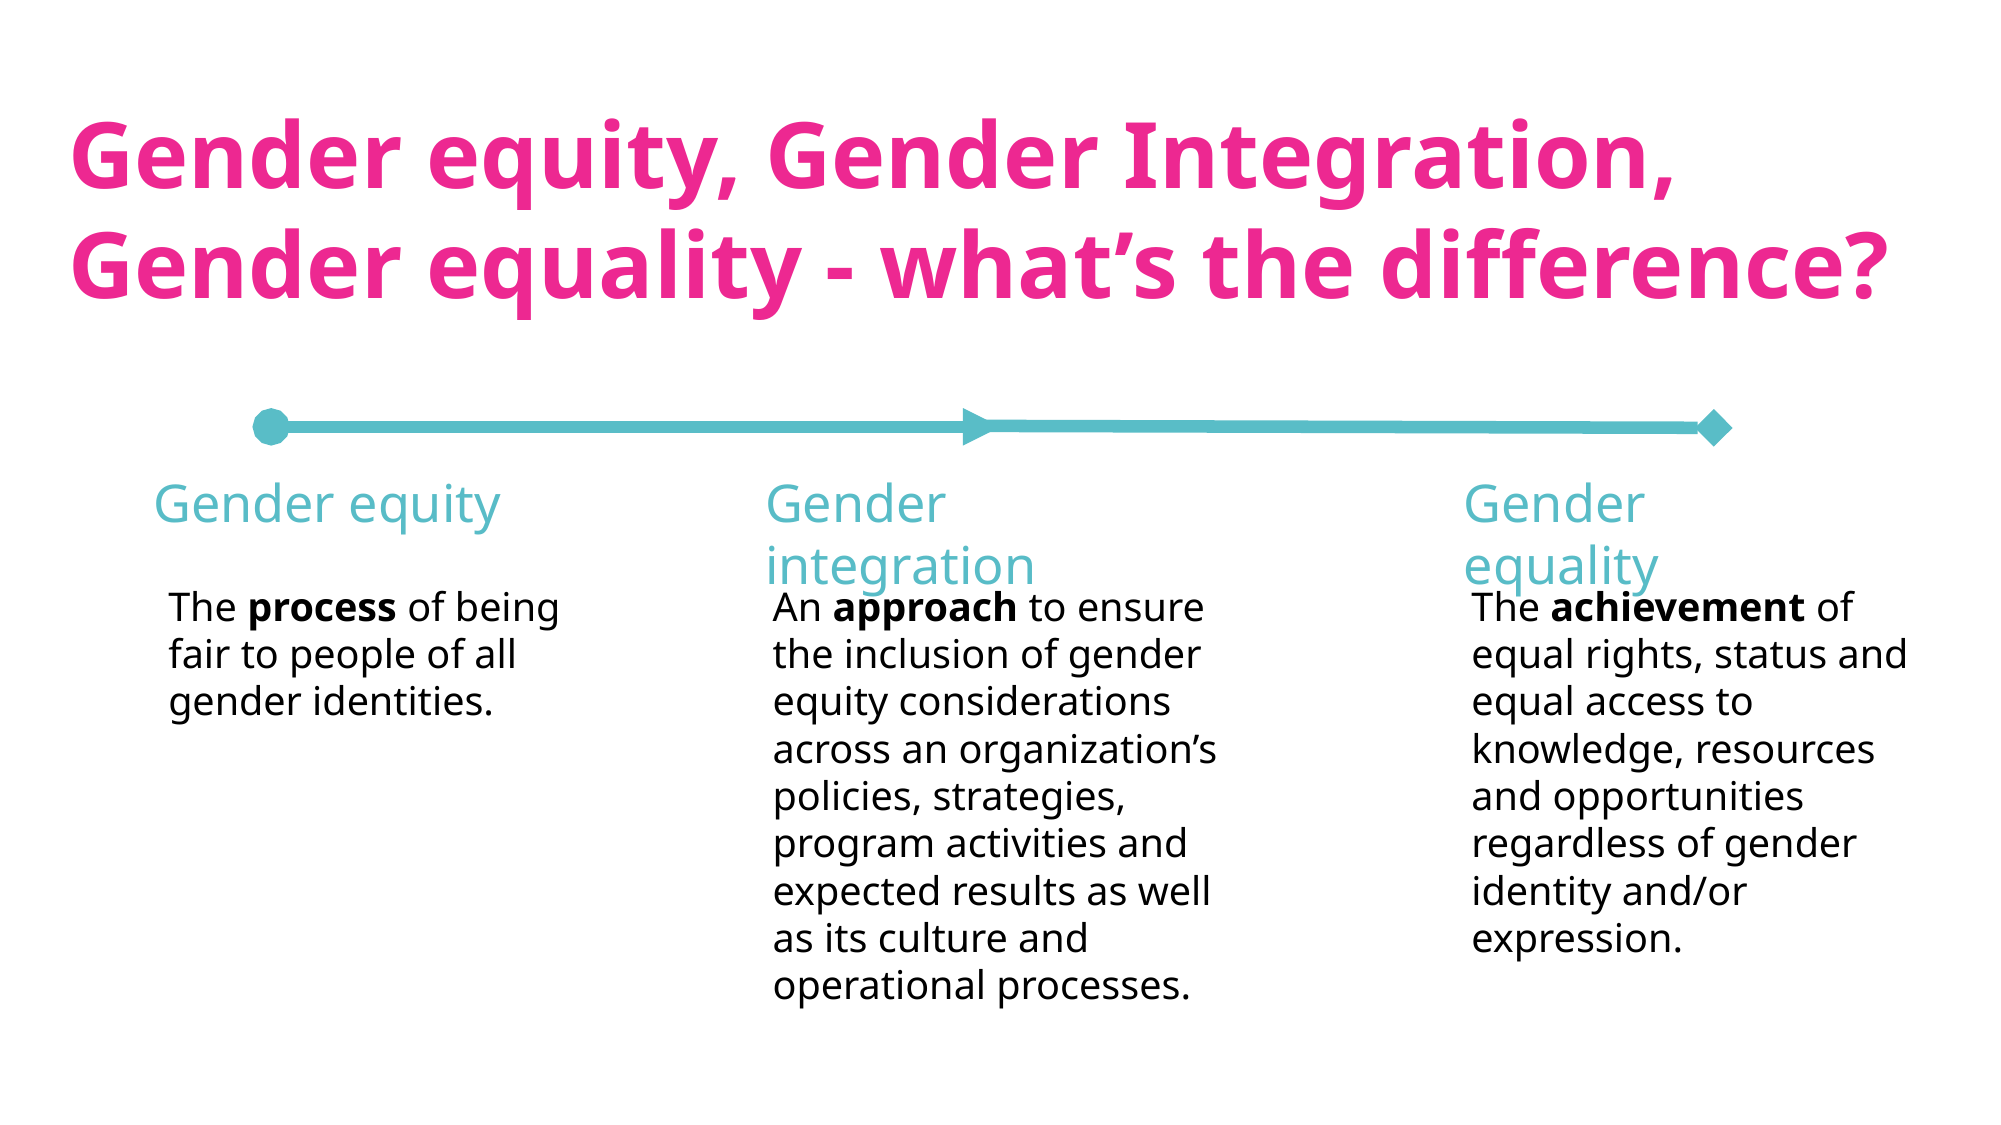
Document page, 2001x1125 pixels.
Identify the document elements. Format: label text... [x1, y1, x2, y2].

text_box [270, 425, 1714, 429]
text_box The achievement of equal rights, status and equal access to knowledge, resources and opportunities regardless of gender identity and/or expression. [1456, 566, 1934, 1059]
title Gender equity [153, 470, 544, 566]
text_box The process of being fair to people of all gender identities. [153, 566, 613, 1059]
title Gender integration [764, 470, 1216, 566]
title Gender equality [1463, 470, 1783, 566]
text_box An approach to ensure the inclusion of gender equity considerations across an organization’s policies, strategies, program activities and expected results as well as its culture and operational processes. [757, 566, 1274, 1059]
title Gender equity, Gender Integration, Gender equality - what’s the difference? [68, 97, 1932, 223]
